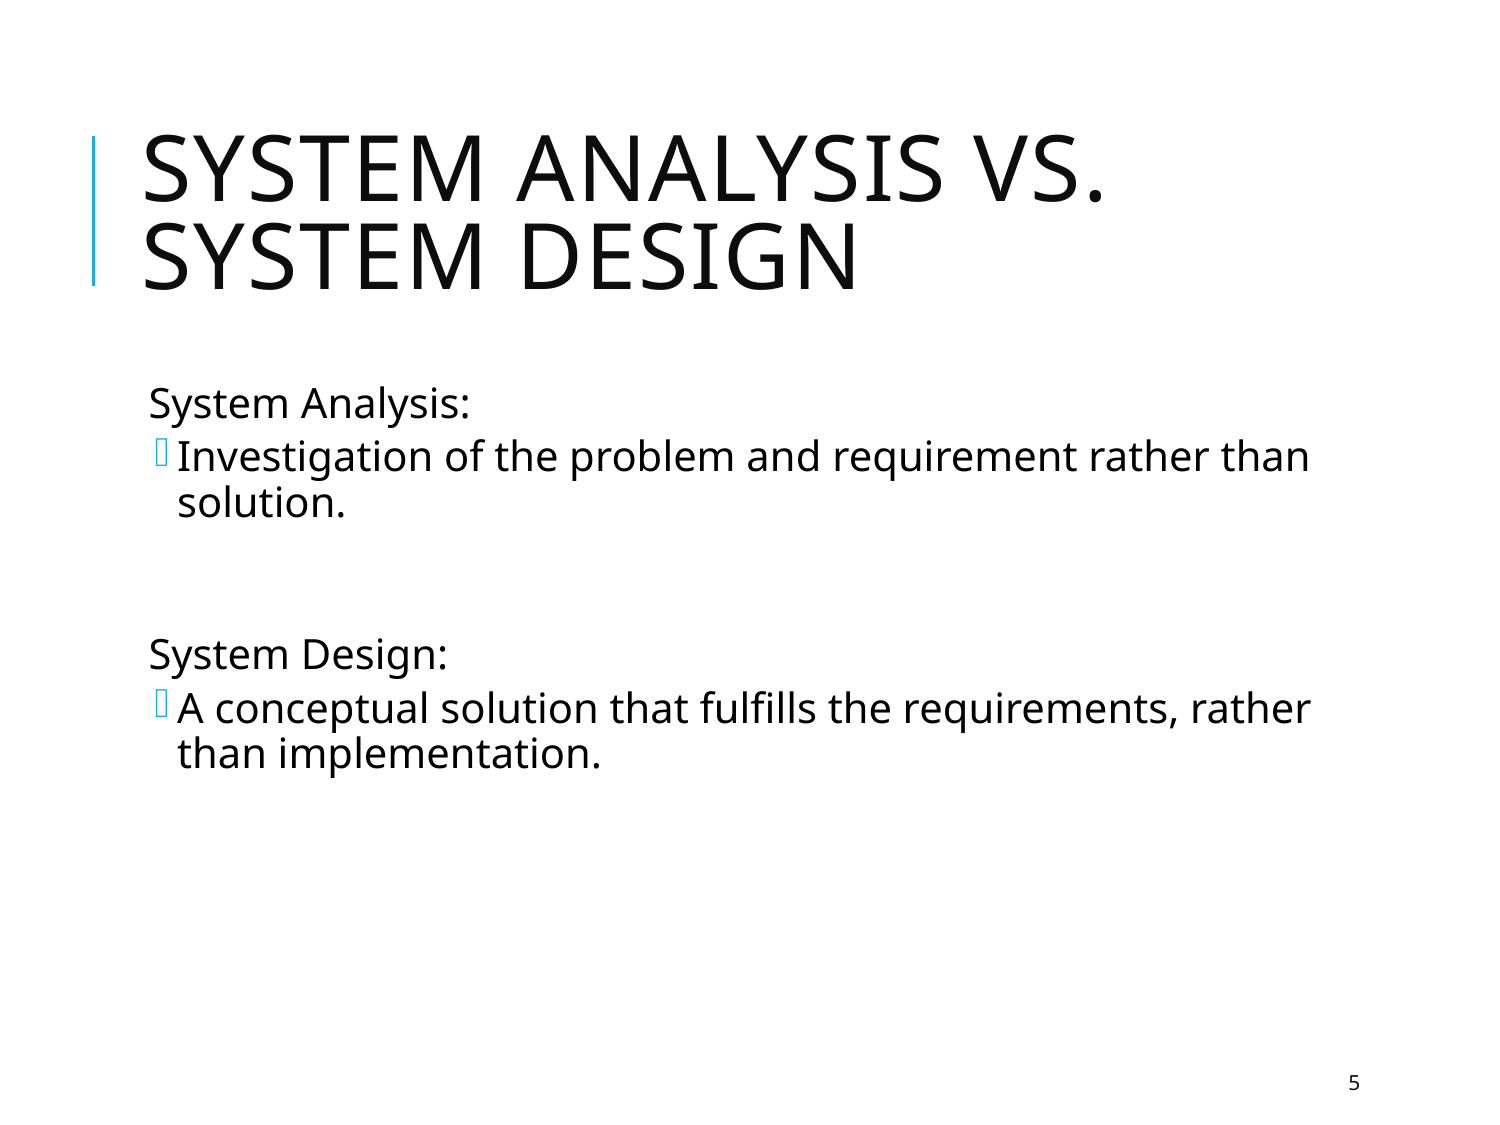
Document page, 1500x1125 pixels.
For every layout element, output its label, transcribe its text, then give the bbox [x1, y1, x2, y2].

slide_number 5 [1333, 1061, 1454, 1107]
title System Analysis vs. System Design [126, 96, 1322, 342]
list System Analysis: Investigation of the problem and requirement rather than solution. System Design: A conceptual solution that fulfills the requirements, rather than implementation. [126, 375, 1322, 1035]
